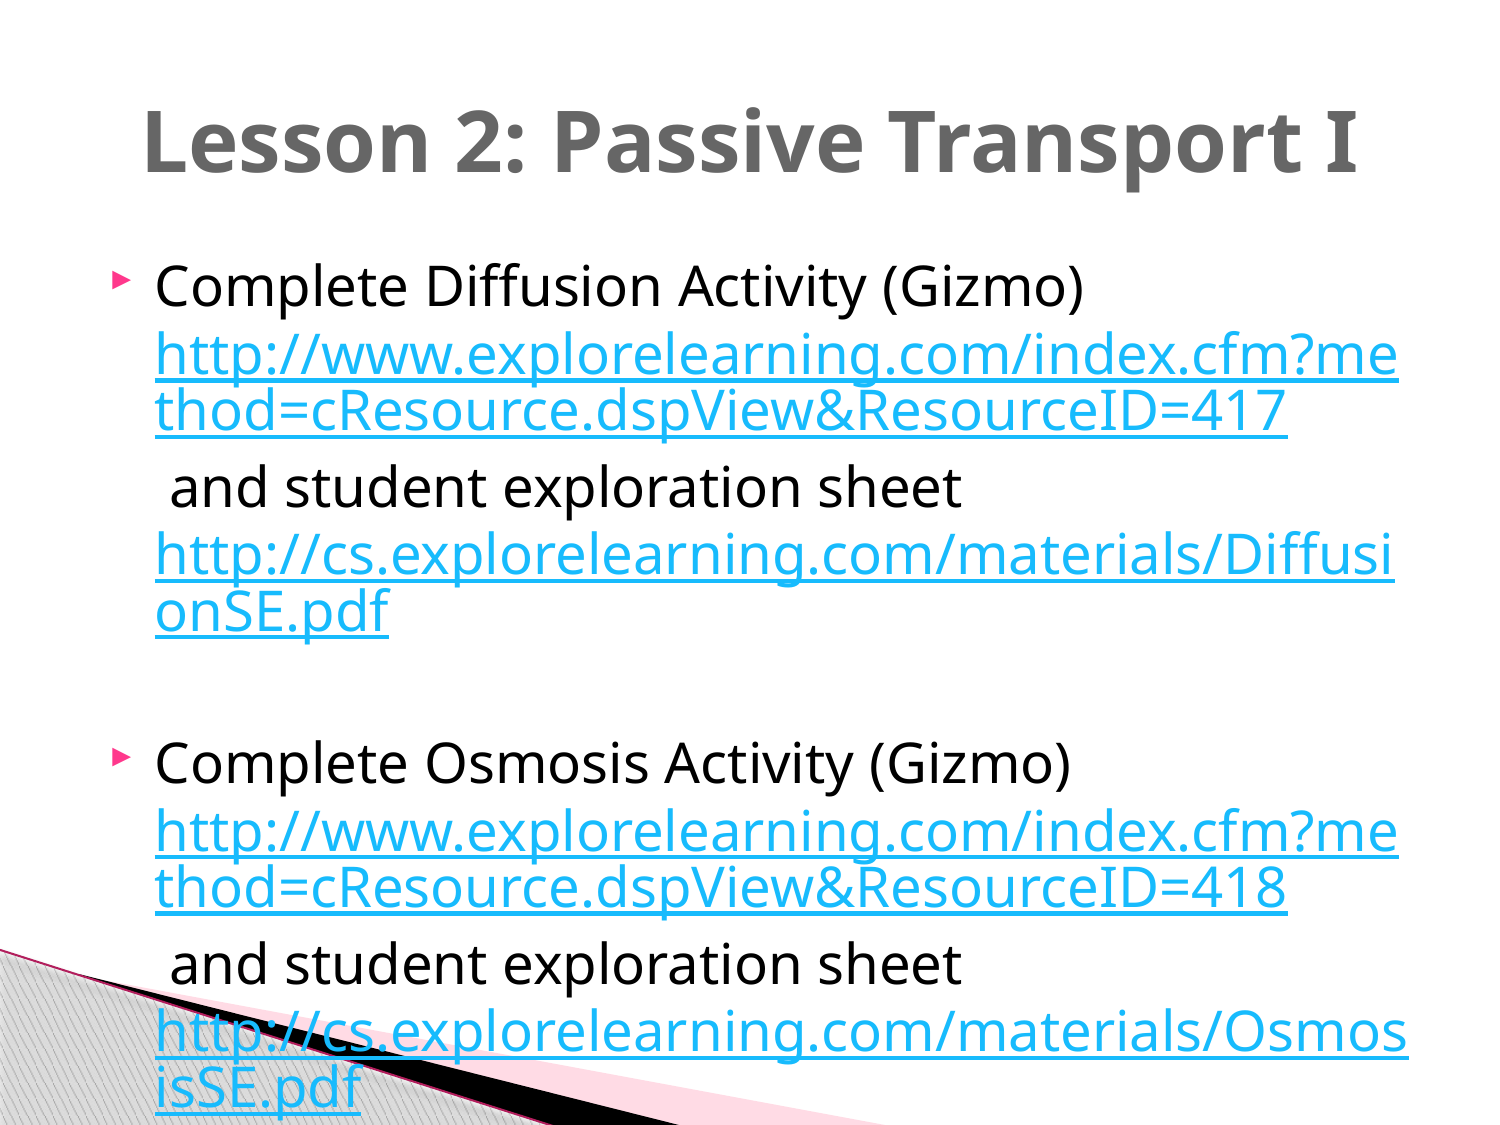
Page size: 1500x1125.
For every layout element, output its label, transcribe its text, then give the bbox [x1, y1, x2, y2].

list Complete Diffusion Activity (Gizmo) http://www.explorelearning.com/index.cfm?method=cResource.dspView&ResourceID=417 and student exploration sheet http://cs.explorelearning.com/materials/DiffusionSE.pdf Complete Osmosis Activity (Gizmo) http://www.explorelearning.com/index.cfm?method=cResource.dspView&ResourceID=418 and student exploration sheet http://cs.explorelearning.com/materials/OsmosisSE.pdf [75, 243, 1425, 986]
title Lesson 2: Passive Transport I [75, 45, 1425, 233]
